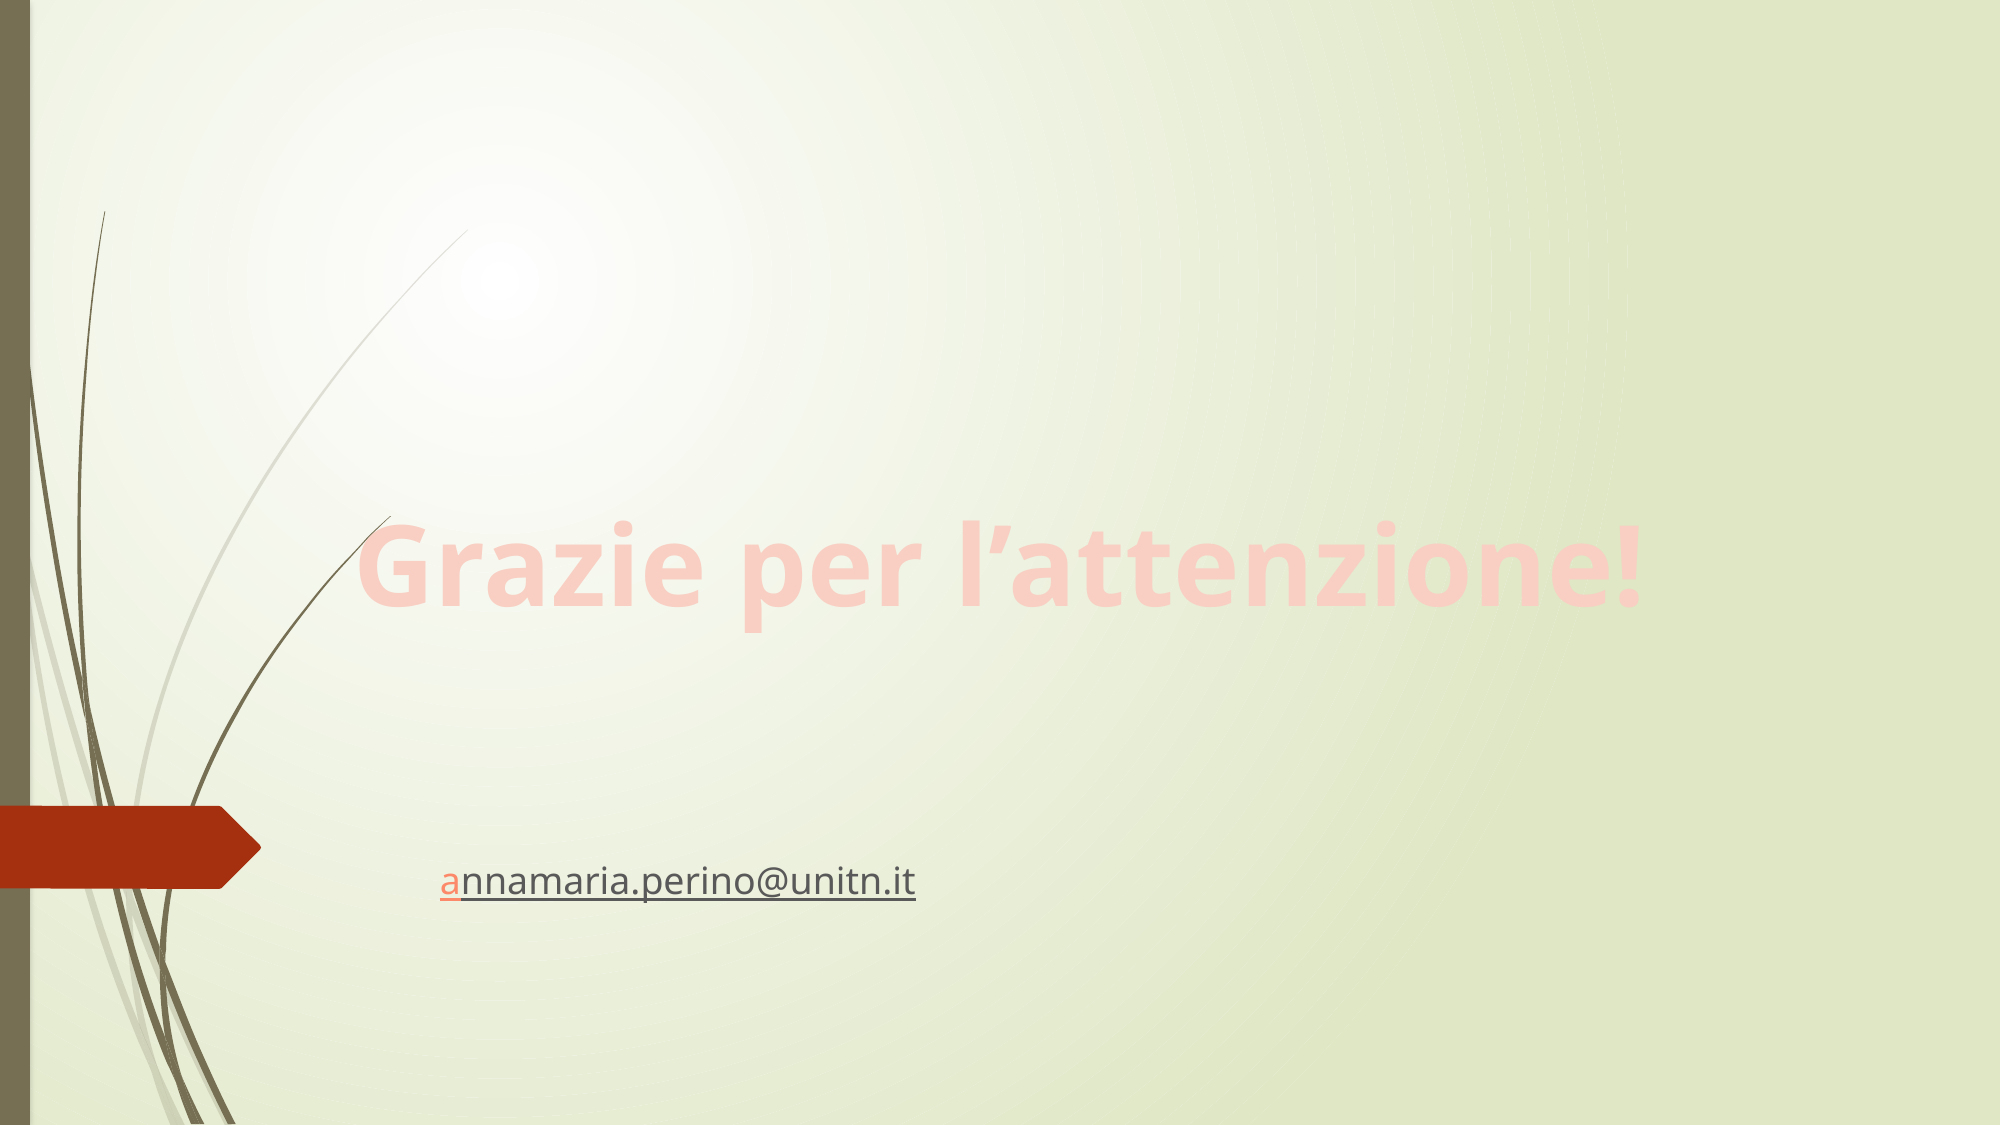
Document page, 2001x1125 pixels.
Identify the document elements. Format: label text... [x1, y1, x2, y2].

text_box Grazie per l’attenzione! [338, 486, 1662, 637]
list annamaria.perino@unitn.it [424, 849, 1888, 970]
